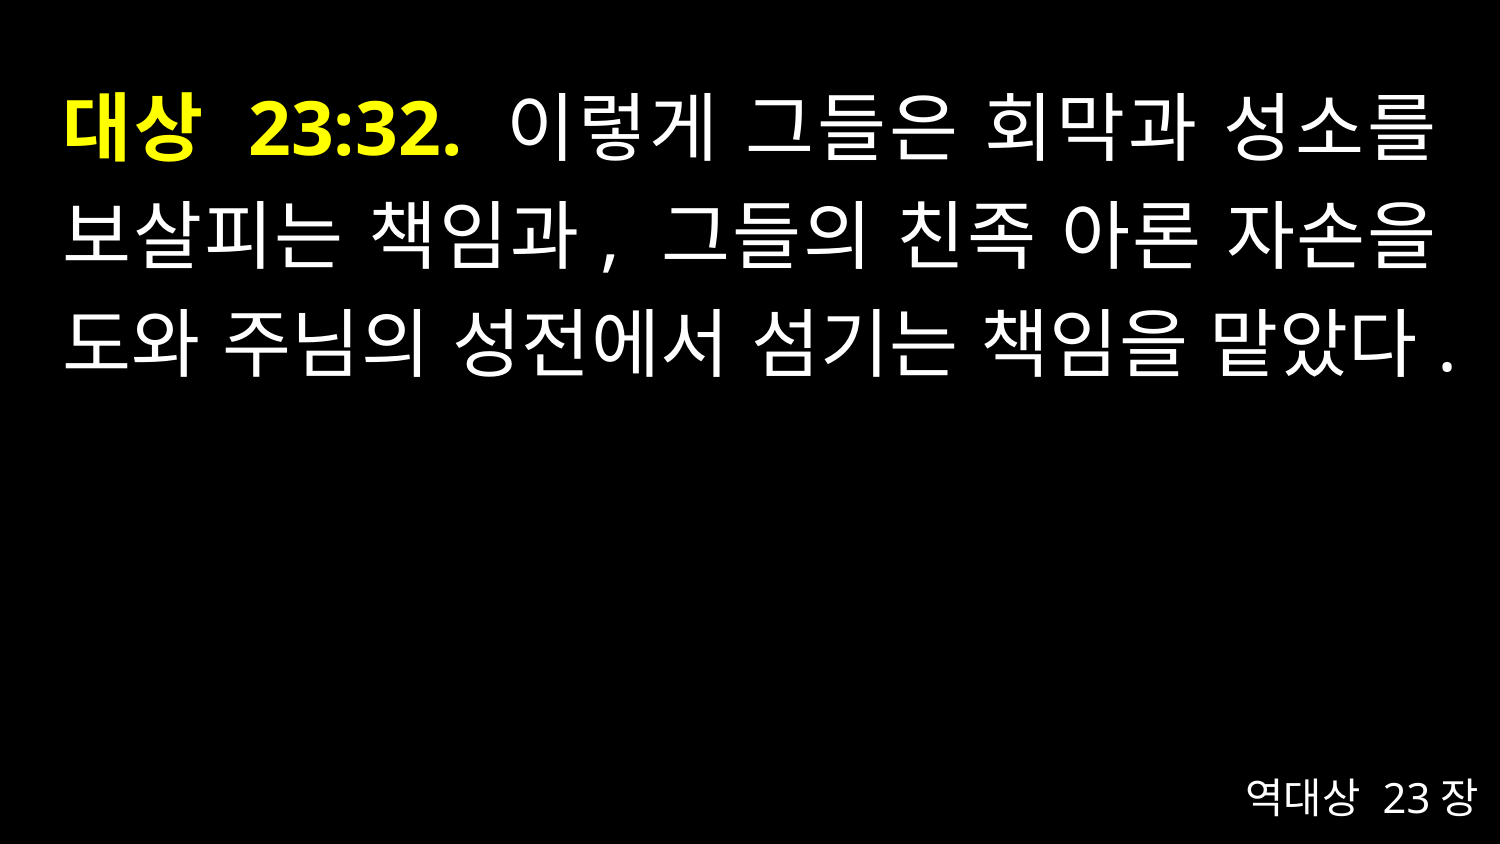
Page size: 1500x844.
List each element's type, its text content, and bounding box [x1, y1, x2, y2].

title 대상 23:32. 이렇게 그들은 회막과 성소를 보살피는 책임과, 그들의 친족 아론 자손을 도와 주님의 성전에서 섬기는 책임을 맡았다. [0, 0, 1500, 844]
subtitle 역대상 23장 [916, 770, 1500, 844]
